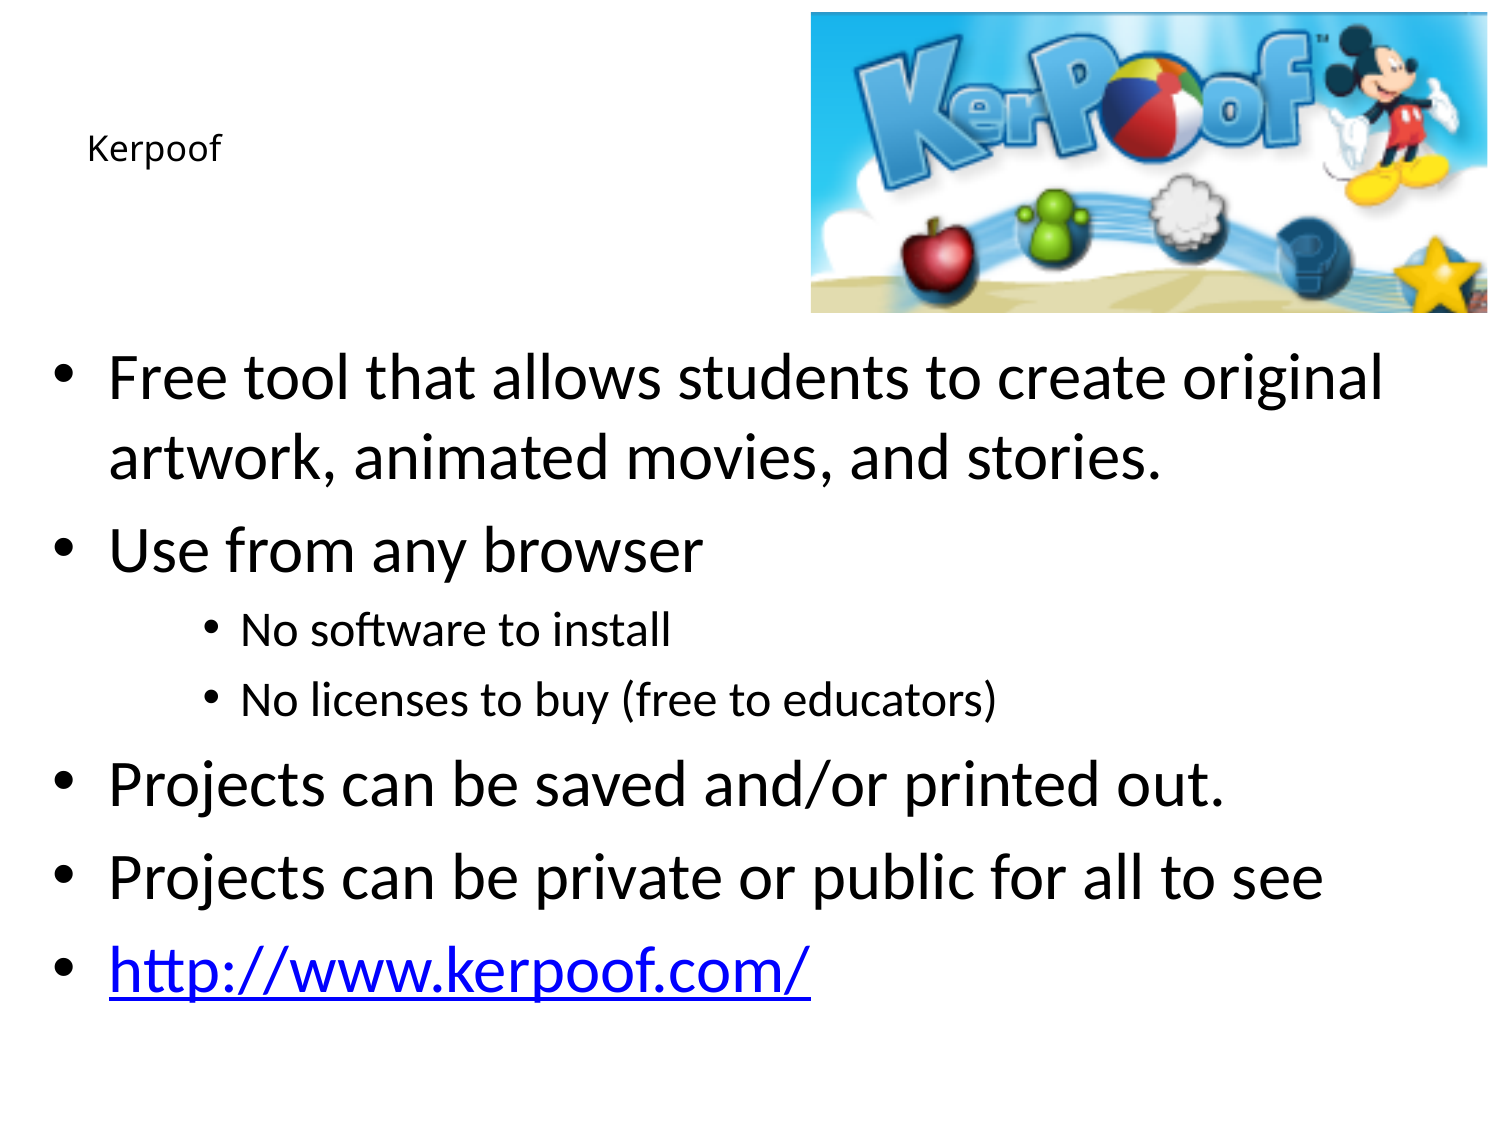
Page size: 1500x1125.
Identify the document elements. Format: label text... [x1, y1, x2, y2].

picture [810, 12, 1488, 313]
list Free tool that allows students to create original artwork, animated movies, and stories. Use from any browser No software to install No licenses to buy (free to educators) Projects can be saved and/or printed out. Projects can be private or public for all to see http://www.kerpoof.com/ [37, 324, 1500, 1068]
title Kerpoof [62, 75, 805, 263]
